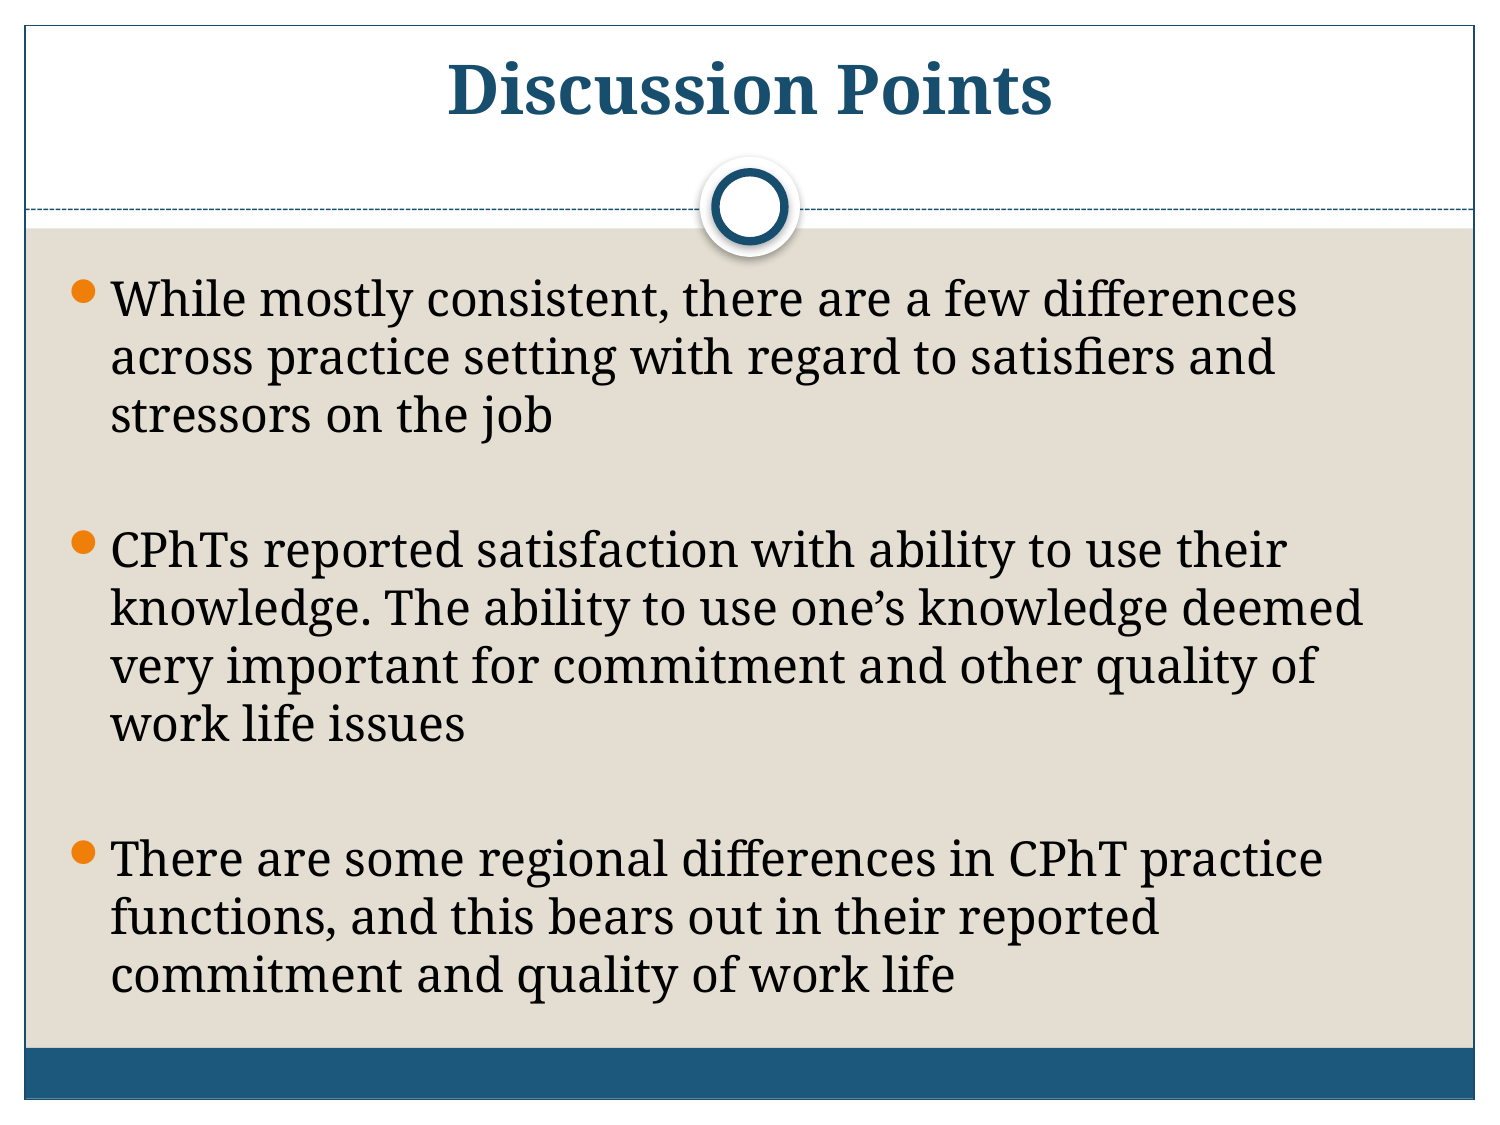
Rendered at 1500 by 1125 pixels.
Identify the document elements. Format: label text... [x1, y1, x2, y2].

list While mostly consistent, there are a few differences across practice setting with regard to satisfiers and stressors on the job CPhTs reported satisfaction with ability to use their knowledge. The ability to use one’s knowledge deemed very important for commitment and other quality of work life issues There are some regional differences in CPhT practice functions, and this bears out in their reported commitment and quality of work life [53, 260, 1442, 1016]
title Discussion Points [22, 27, 1480, 137]
